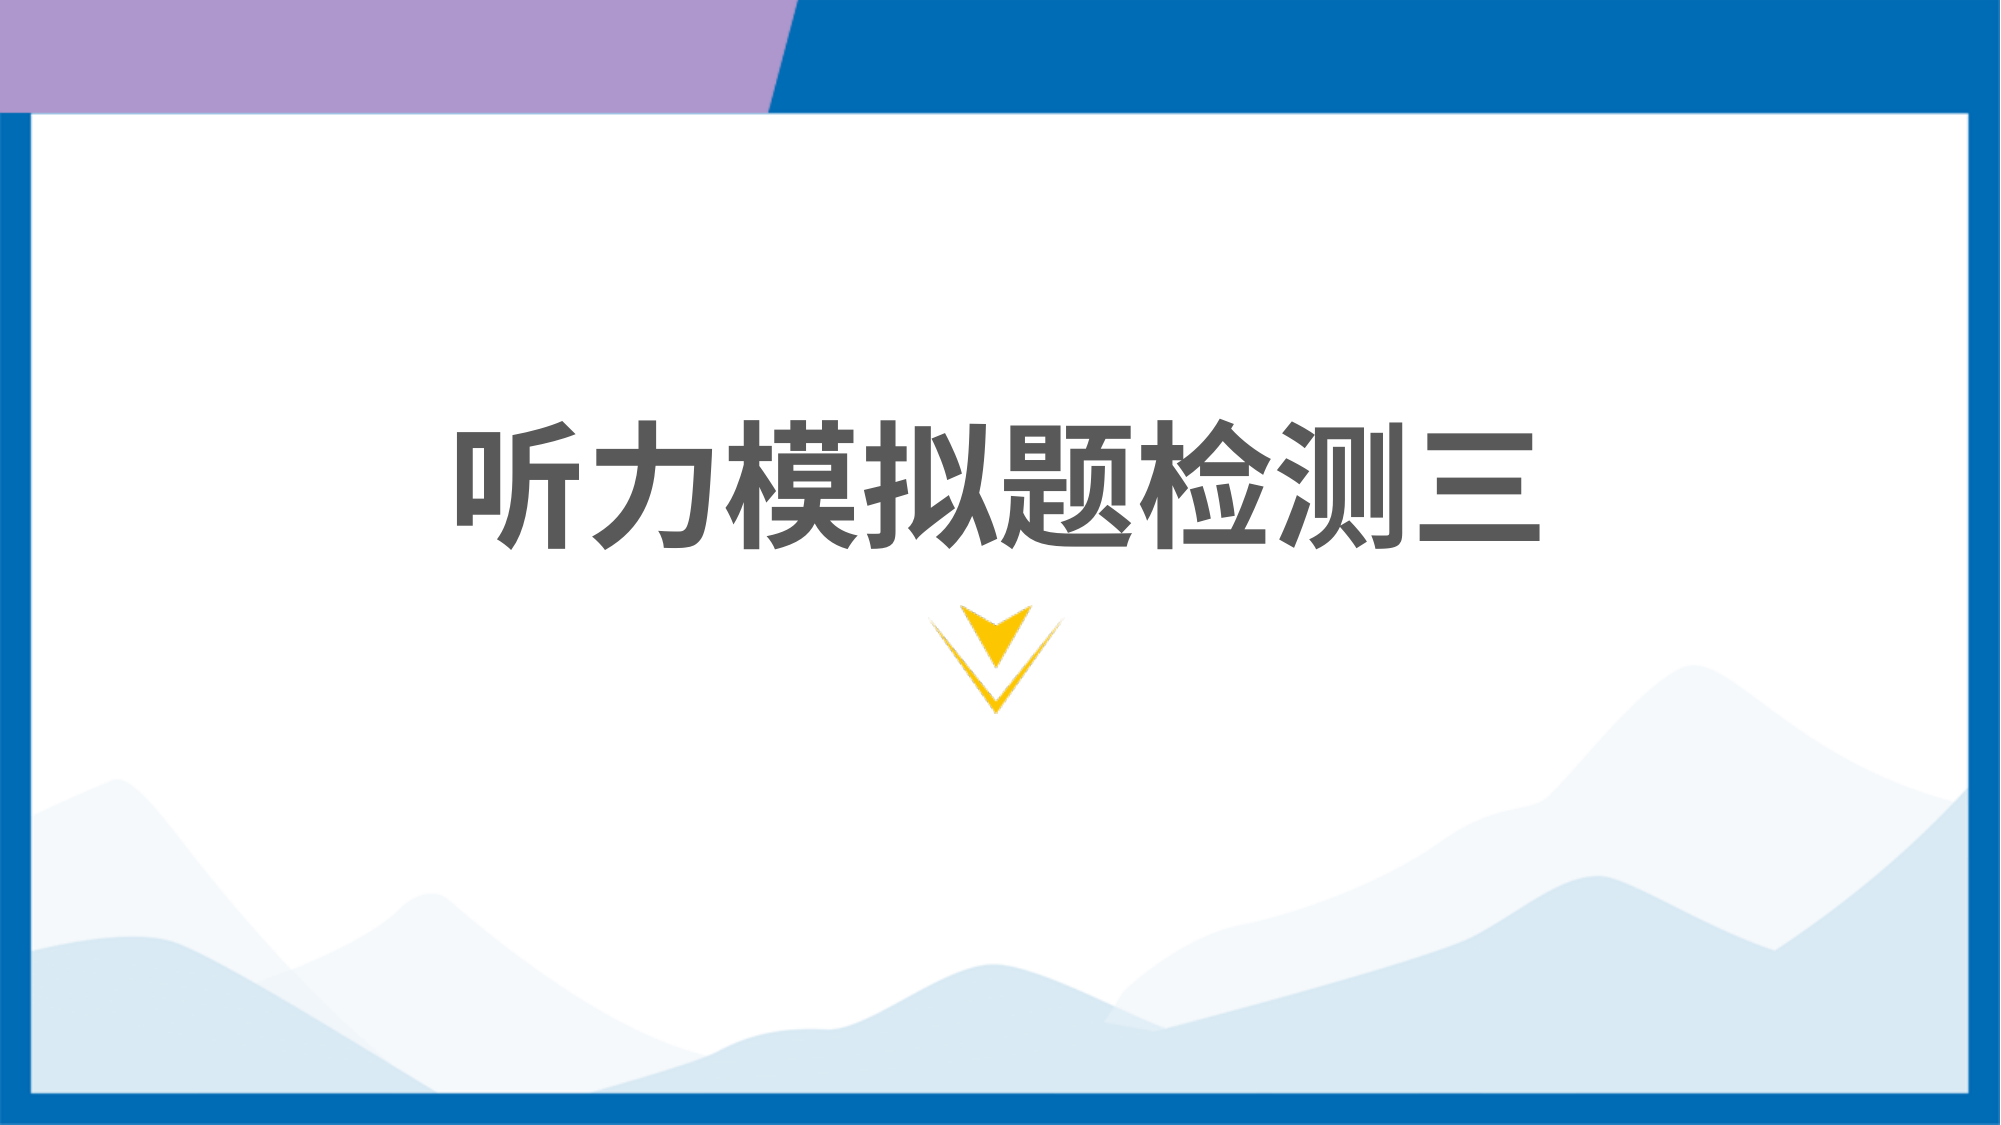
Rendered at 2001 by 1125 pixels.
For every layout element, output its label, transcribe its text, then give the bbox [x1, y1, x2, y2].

picture [0, 0, 2000, 1125]
text_box 听力模拟题检测三 [35, 383, 1962, 566]
